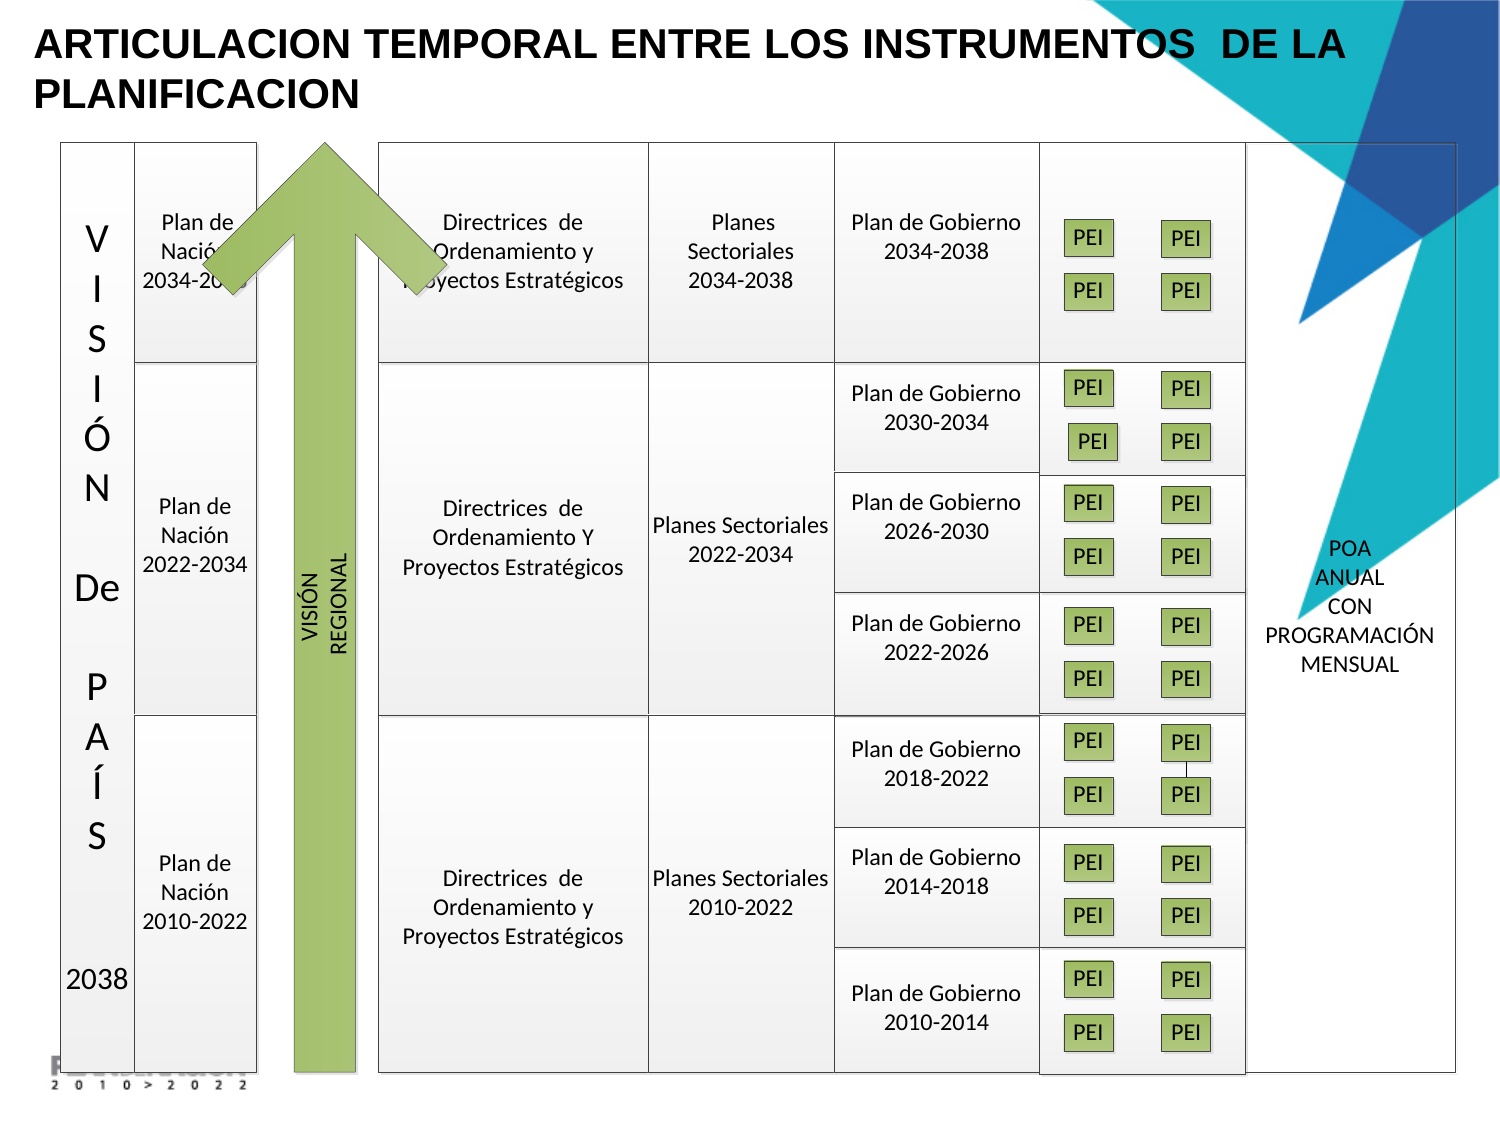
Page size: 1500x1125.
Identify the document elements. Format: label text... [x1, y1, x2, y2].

text_box ARTICULACION TEMPORAL ENTRE LOS INSTRUMENTOS DE LA PLANIFICACION [18, 9, 1361, 136]
picture [0, 0, 1500, 1125]
